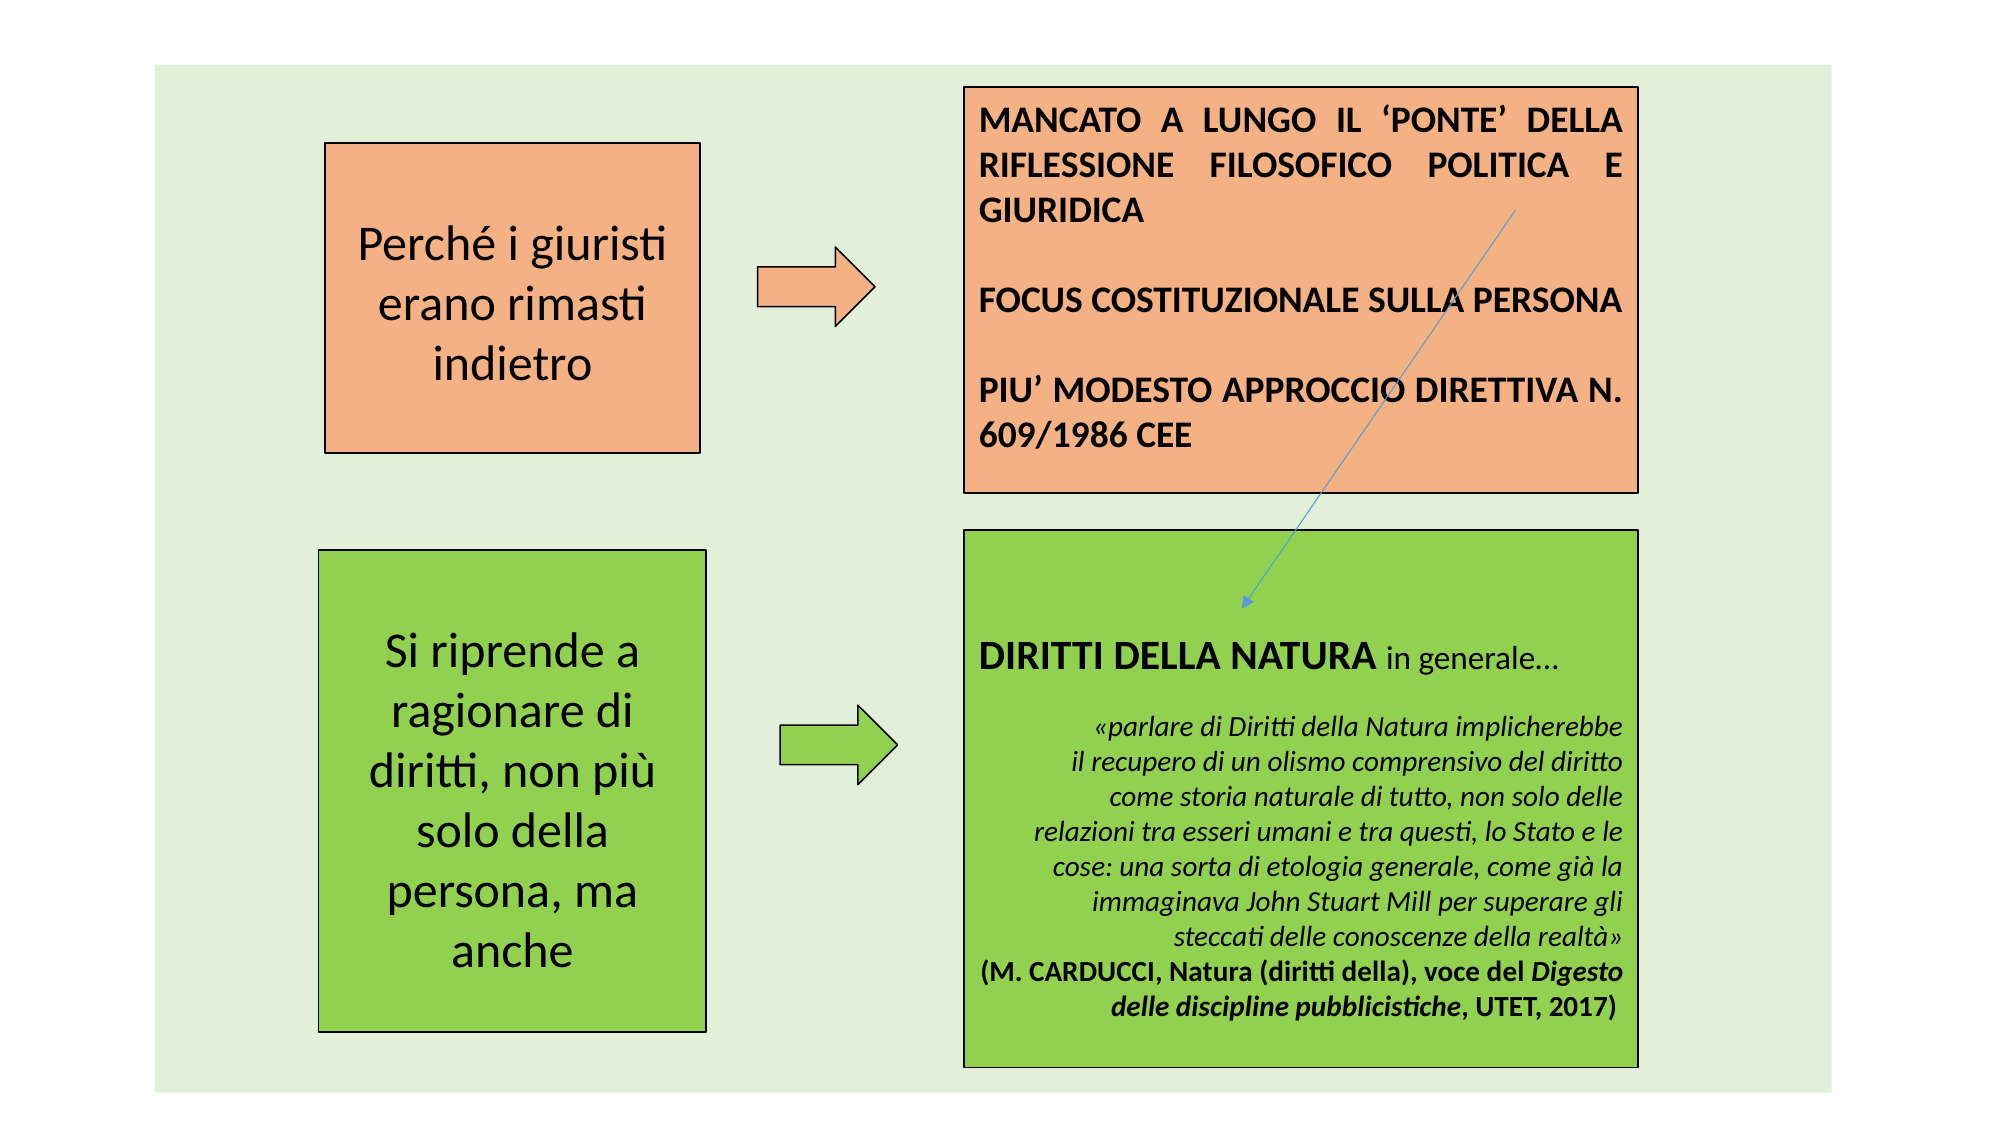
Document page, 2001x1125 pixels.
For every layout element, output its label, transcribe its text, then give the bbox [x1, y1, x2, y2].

list [154, 64, 1832, 1093]
text_box MANCATO A LUNGO IL ‘PONTE’ DELLA RIFLESSIONE FILOSOFICO POLITICA E GIURIDICA FOCUS COSTITUZIONALE SULLA PERSONA PIU’ MODESTO APPROCCIO DIRETTIVA N. 609/1986 CEE [963, 87, 1639, 493]
text_box [757, 247, 876, 327]
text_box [1241, 210, 1516, 609]
text_box Perché i giuristi erano rimasti indietro [324, 142, 700, 454]
text_box DIRITTI DELLA NATURA in generale… «parlare di Diritti della Natura implicherebbe il recupero di un olismo comprensivo del diritto come storia naturale di tutto, non solo delle relazioni tra esseri umani e tra questi, lo Stato e le cose: una sorta di etologia generale, come già la immaginava John Stuart Mill per superare gli steccati delle conoscenze della realtà» (M. Carducci, Natura (diritti della), voce del Digesto delle discipline pubblicistiche, UTET, 2017) DIRITTI DEGLI ANIMALI [963, 530, 1639, 1068]
text_box Si riprende a ragionare di diritti, non più solo della persona, ma anche [318, 549, 707, 1032]
text_box [780, 705, 898, 785]
